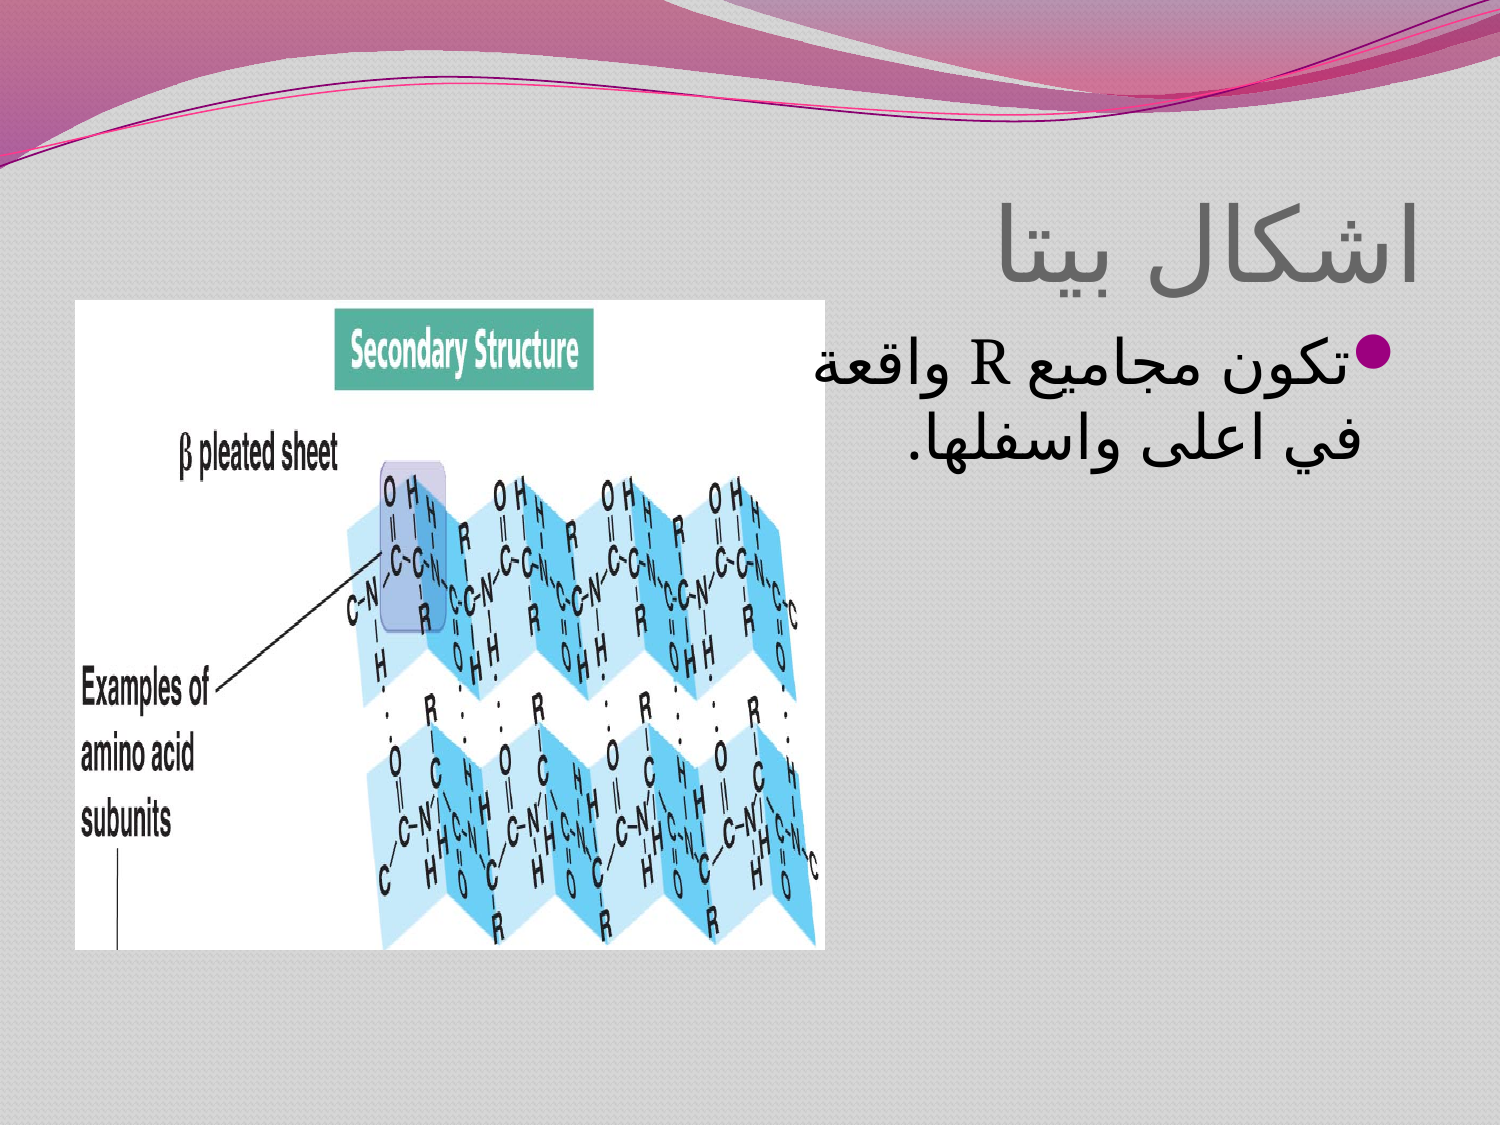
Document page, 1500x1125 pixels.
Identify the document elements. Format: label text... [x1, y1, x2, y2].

title اشكال بيتا [75, 115, 1425, 303]
list تكون مجاميع R واقعة في اعلى واسفلها. [762, 314, 1425, 1043]
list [74, 299, 826, 951]
